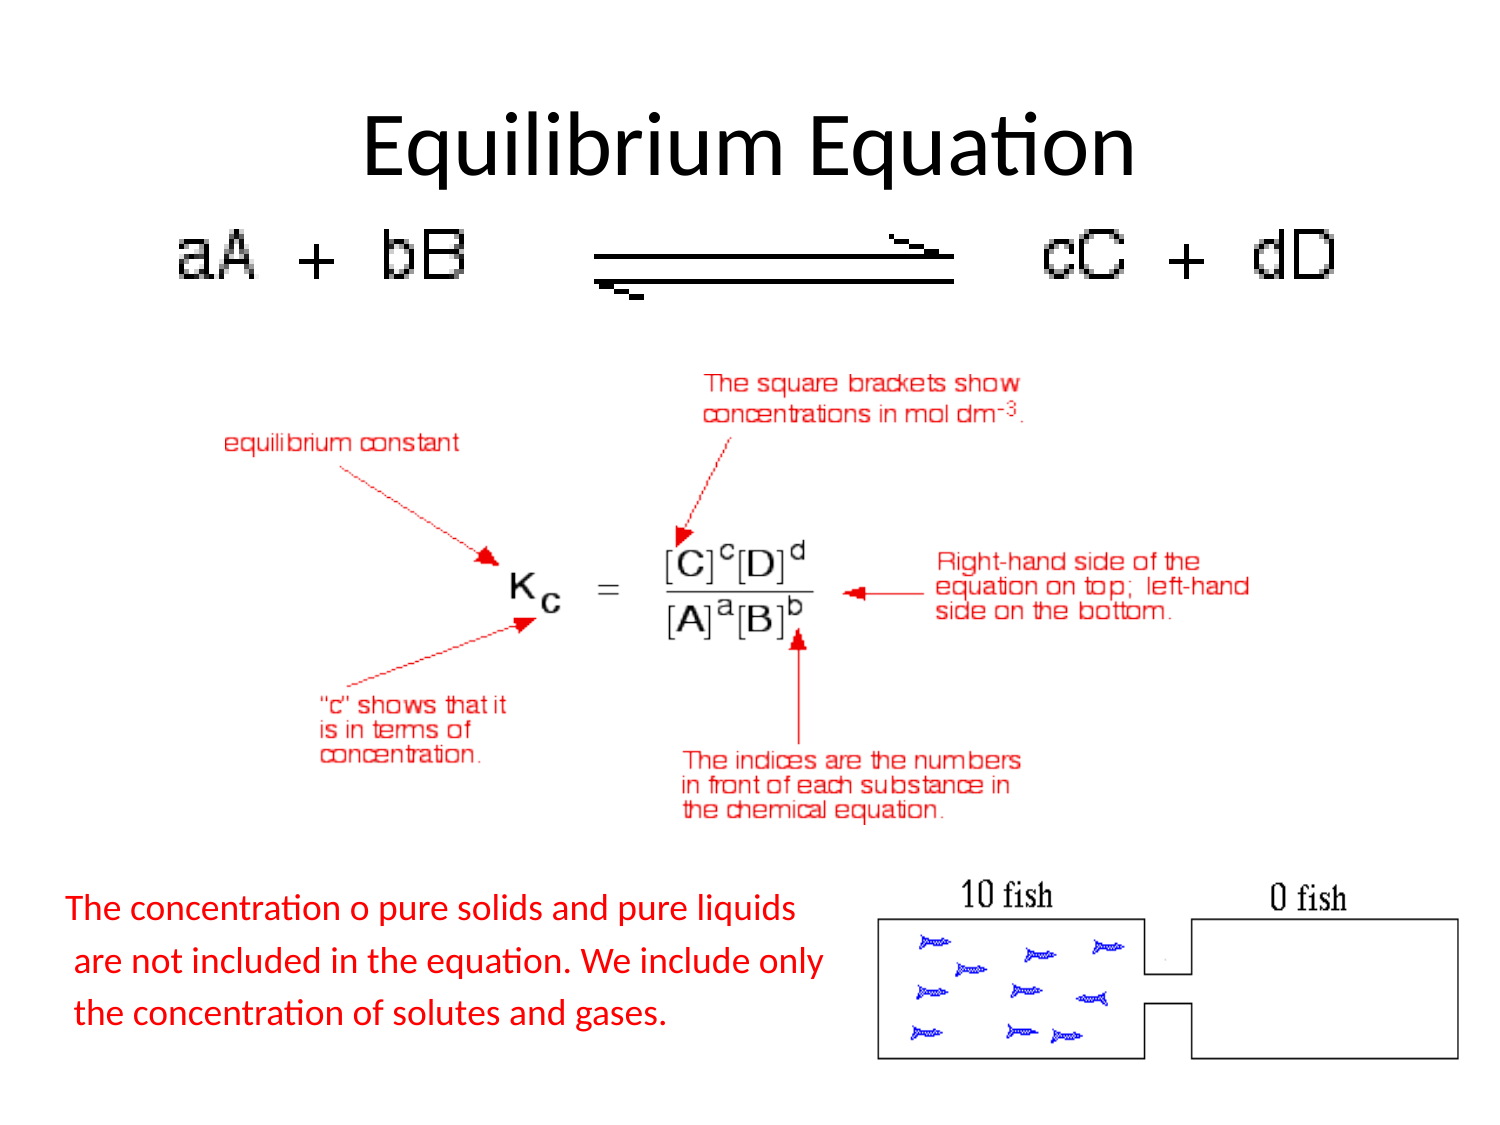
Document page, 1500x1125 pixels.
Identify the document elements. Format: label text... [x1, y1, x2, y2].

picture [174, 224, 1341, 301]
picture [874, 862, 1463, 1063]
title Equilibrium Equation [75, 45, 1425, 233]
list The concentration o pure solids and pure liquids are not included in the equation. We include only the concentration of solutes and gases. [50, 262, 1475, 1063]
picture [224, 374, 1255, 826]
